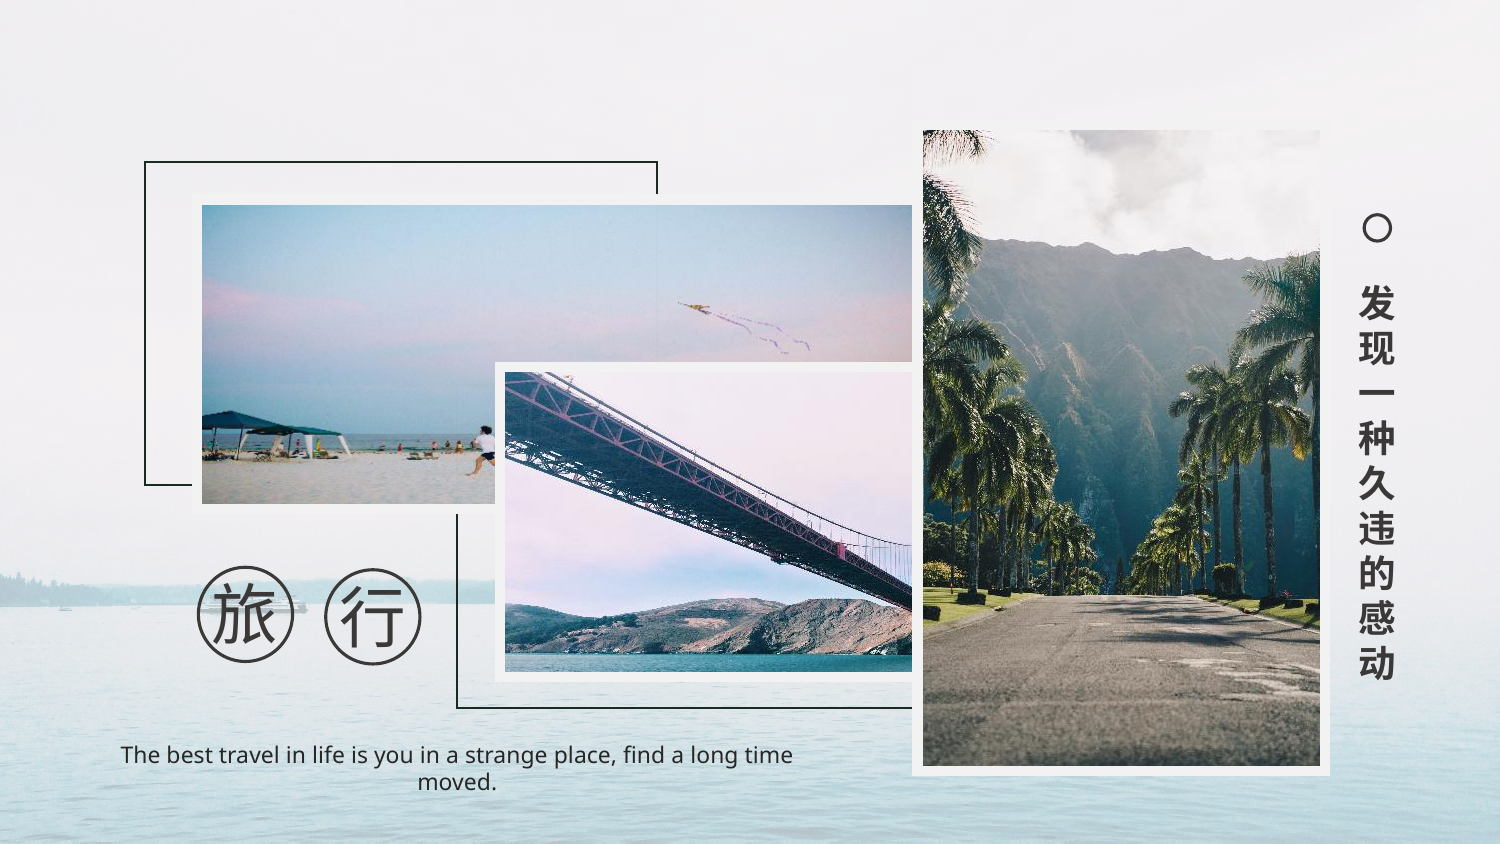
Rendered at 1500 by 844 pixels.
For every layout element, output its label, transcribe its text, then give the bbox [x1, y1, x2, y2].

text_box 发现一种久违的感动 [1343, 272, 1420, 693]
text_box [1363, 213, 1392, 243]
text_box [916, 123, 1326, 772]
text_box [196, 565, 422, 664]
text_box [144, 161, 658, 486]
text_box [456, 510, 916, 709]
text_box [196, 198, 916, 510]
text_box [499, 366, 916, 678]
text_box The best travel in life is you in a strange place, find a long time moved. [98, 732, 817, 803]
